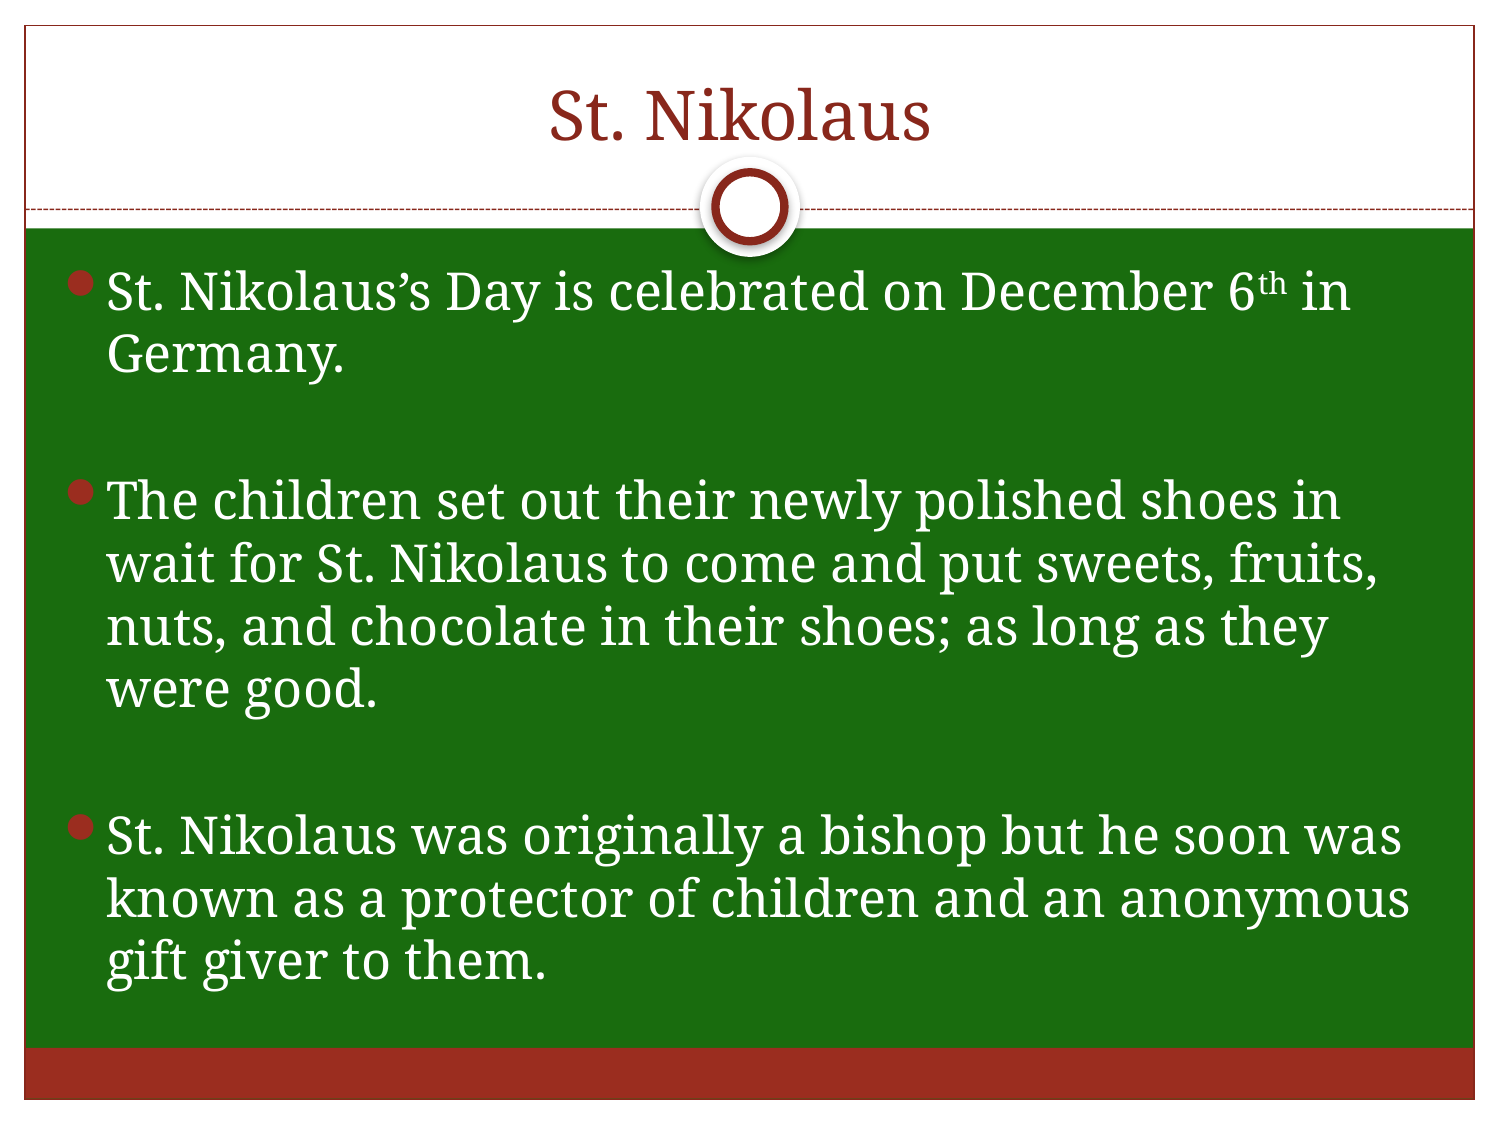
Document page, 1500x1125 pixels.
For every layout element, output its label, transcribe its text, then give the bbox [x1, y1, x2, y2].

list St. Nikolaus’s Day is celebrated on December 6th in Germany. The children set out their newly polished shoes in wait for St. Nikolaus to come and put sweets, fruits, nuts, and chocolate in their shoes; as long as they were good. St. Nikolaus was originally a bishop but he soon was known as a protector of children and an anonymous gift giver to them. [49, 250, 1445, 1001]
title St. Nikolaus [49, 37, 1450, 162]
